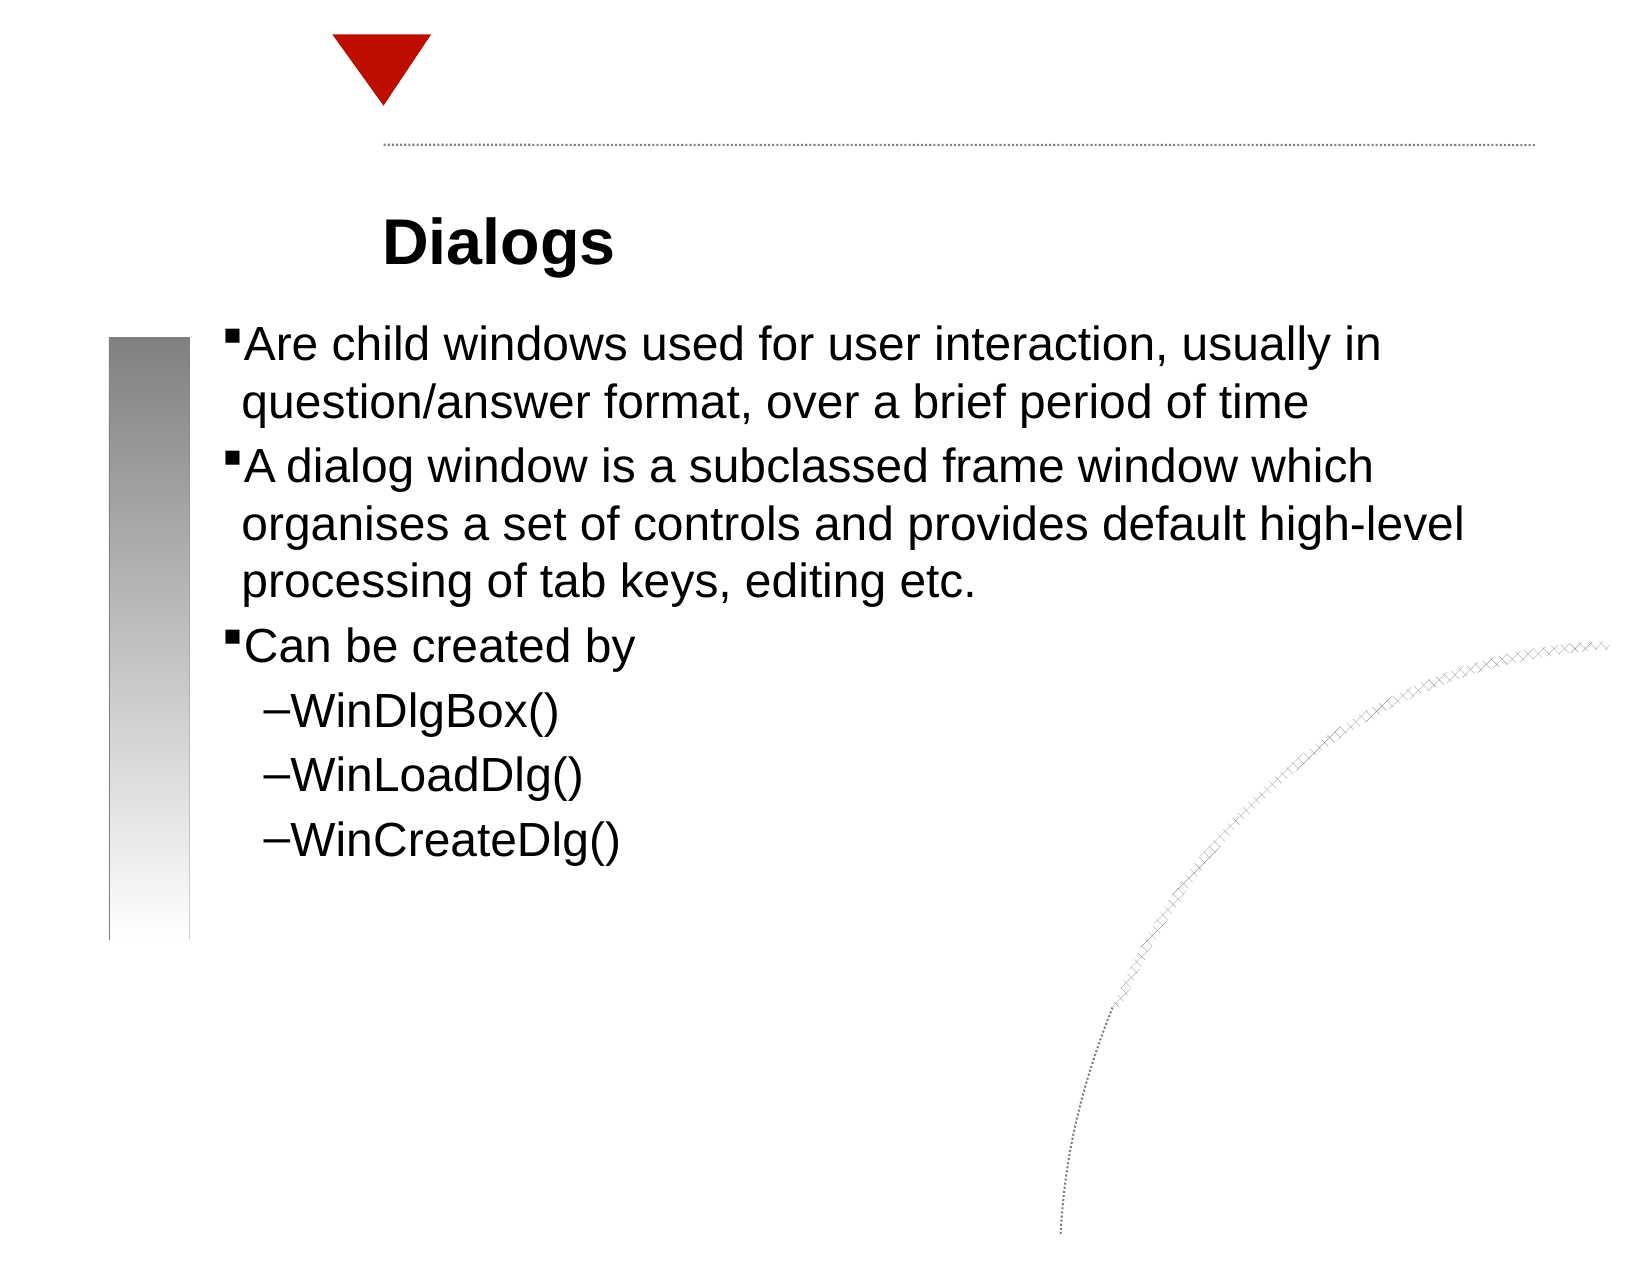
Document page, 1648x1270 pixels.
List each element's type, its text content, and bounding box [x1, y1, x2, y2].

text_box Are child windows used for user interaction, usually in question/answer format, over a brief period of time A dialog window is a subclassed frame window which organises a set of controls and provides default high-level processing of tab keys, editing etc. Can be created by WinDlgBox() WinLoadDlg() WinCreateDlg() [221, 312, 1532, 867]
text_box Dialogs [382, 199, 1539, 278]
